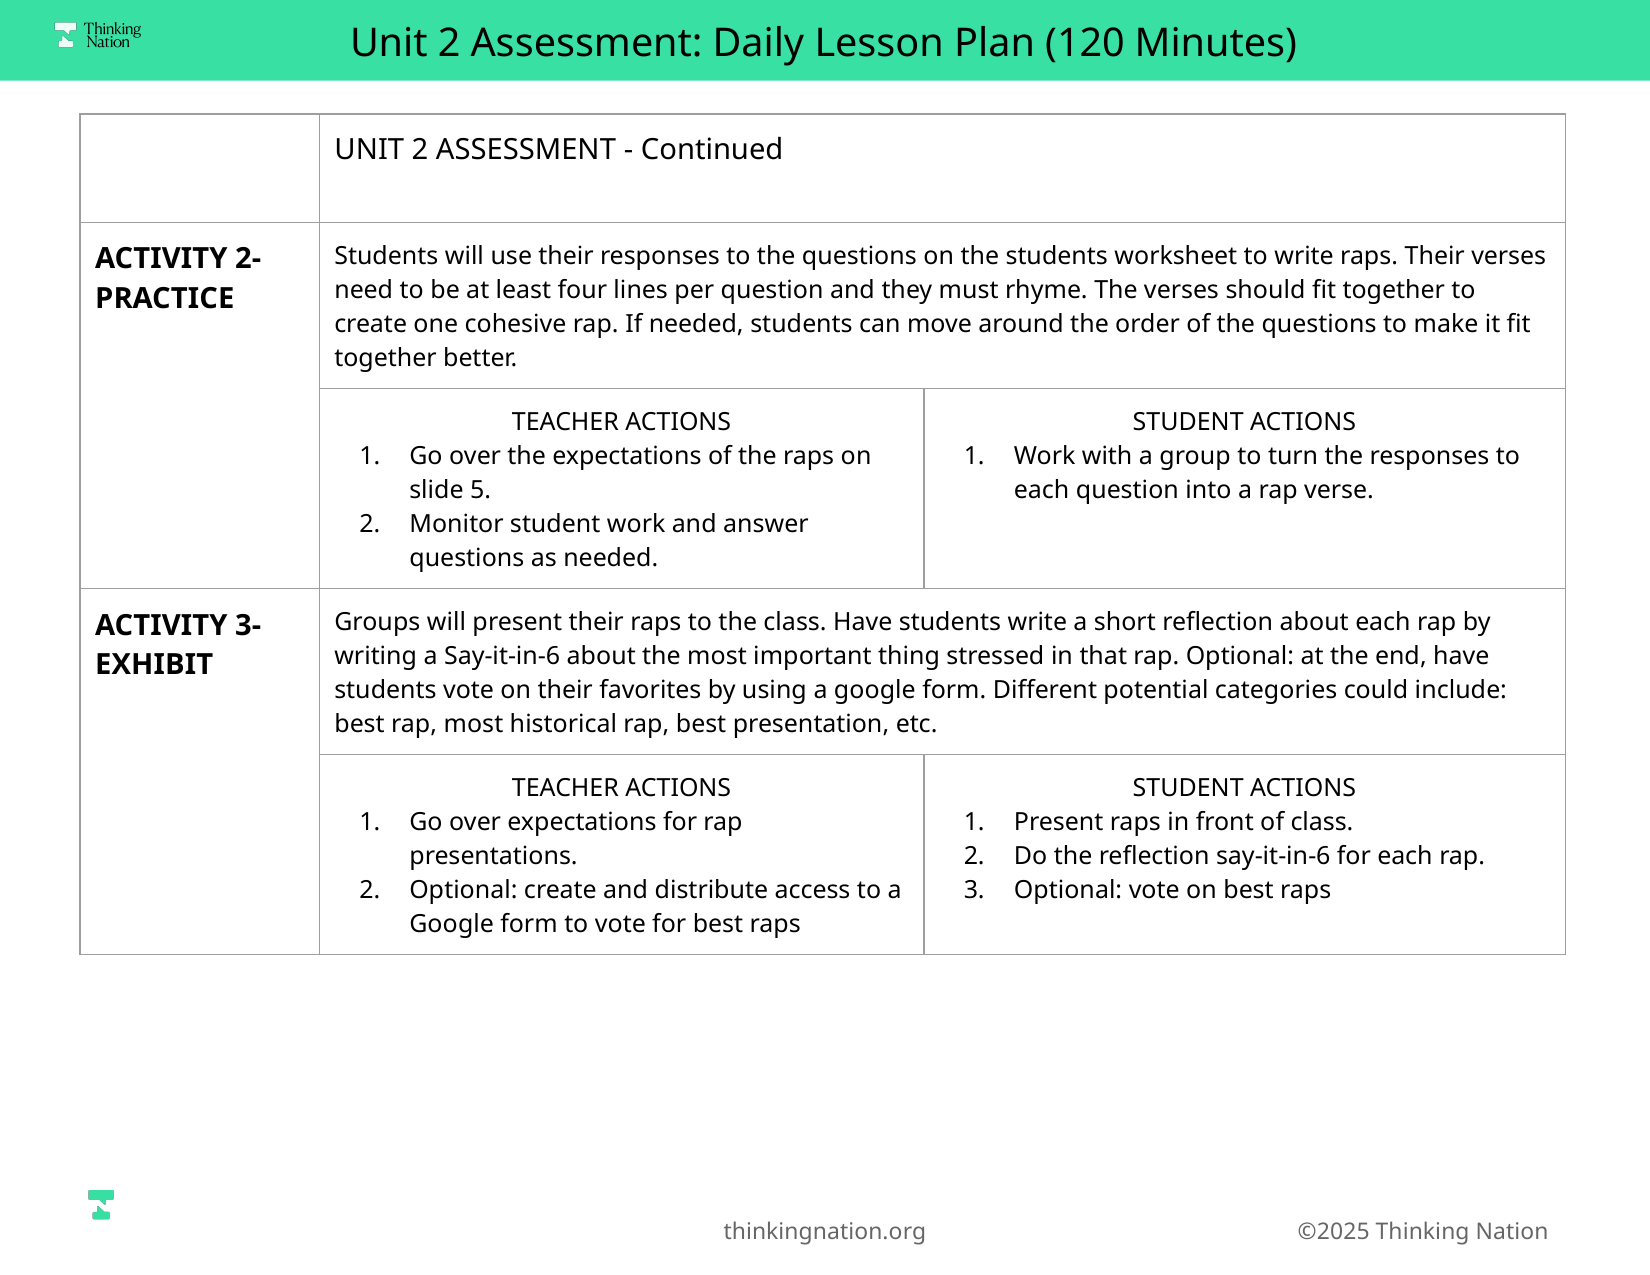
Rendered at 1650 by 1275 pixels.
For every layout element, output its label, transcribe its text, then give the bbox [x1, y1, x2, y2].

table_header UNIT 2 ASSESSMENT - Continued [320, 115, 1565, 222]
table_cell TEACHER ACTIONS Go over expectations for rap presentations. Optional: create and distribute access to a Google form to vote for best raps [320, 755, 923, 954]
table_cell Students will use their responses to the questions on the students worksheet to write raps. Their verses need to be at least four lines per question and they must rhyme. The verses should fit together to create one cohesive rap. If needed, students can move around the order of the questions to make it fit together better. [320, 223, 1565, 388]
text_box ©2025 Thinking Nation [1174, 1200, 1566, 1240]
table_cell Groups will present their raps to the class. Have students write a short reflection about each rap by writing a Say-it-in-6 about the most important thing stressed in that rap. Optional: at the end, have students vote on their favorites by using a google form. Different potential categories could include: best rap, most historical rap, best presentation, etc. [320, 589, 1565, 754]
picture [80, 1184, 121, 1225]
picture [45, 14, 144, 56]
text_box thinkingnation.org [629, 1200, 1021, 1240]
text_box Unit 2 Assessment: Daily Lesson Plan (120 Minutes) [0, 0, 1650, 81]
table_header [81, 115, 319, 222]
table_cell TEACHER ACTIONS Go over the expectations of the raps on slide 5. Monitor student work and answer questions as needed. [320, 389, 923, 588]
table_cell STUDENT ACTIONS Work with a group to turn the responses to each question into a rap verse. [925, 389, 1565, 588]
table_cell ACTIVITY 2- PRACTICE [81, 223, 319, 588]
table_cell ACTIVITY 3- EXHIBIT [81, 589, 319, 954]
table_cell STUDENT ACTIONS Present raps in front of class. Do the reflection say-it-in-6 for each rap. Optional: vote on best raps [925, 755, 1565, 954]
